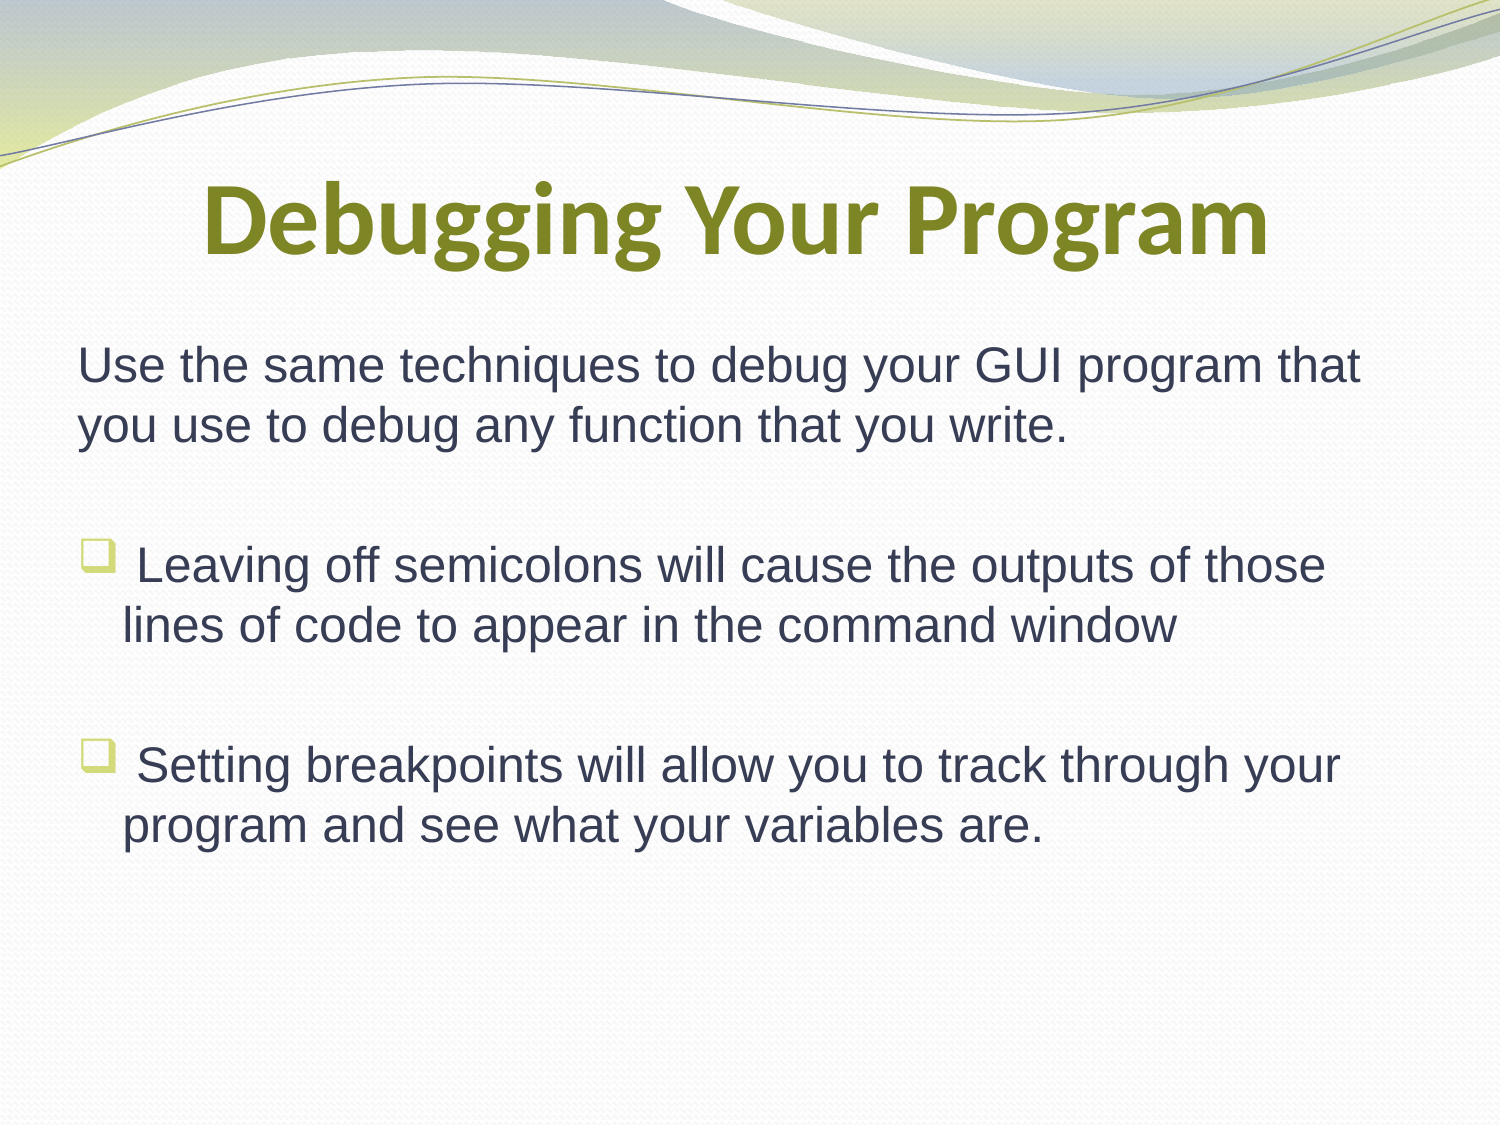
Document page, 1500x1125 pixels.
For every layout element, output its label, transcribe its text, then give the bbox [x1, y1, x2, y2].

title Debugging Your Program [62, 87, 1413, 275]
list Use the same techniques to debug your GUI program that you use to debug any function that you write. Leaving off semicolons will cause the outputs of those lines of code to appear in the command window Setting breakpoints will allow you to track through your program and see what your variables are. [62, 324, 1413, 1063]
